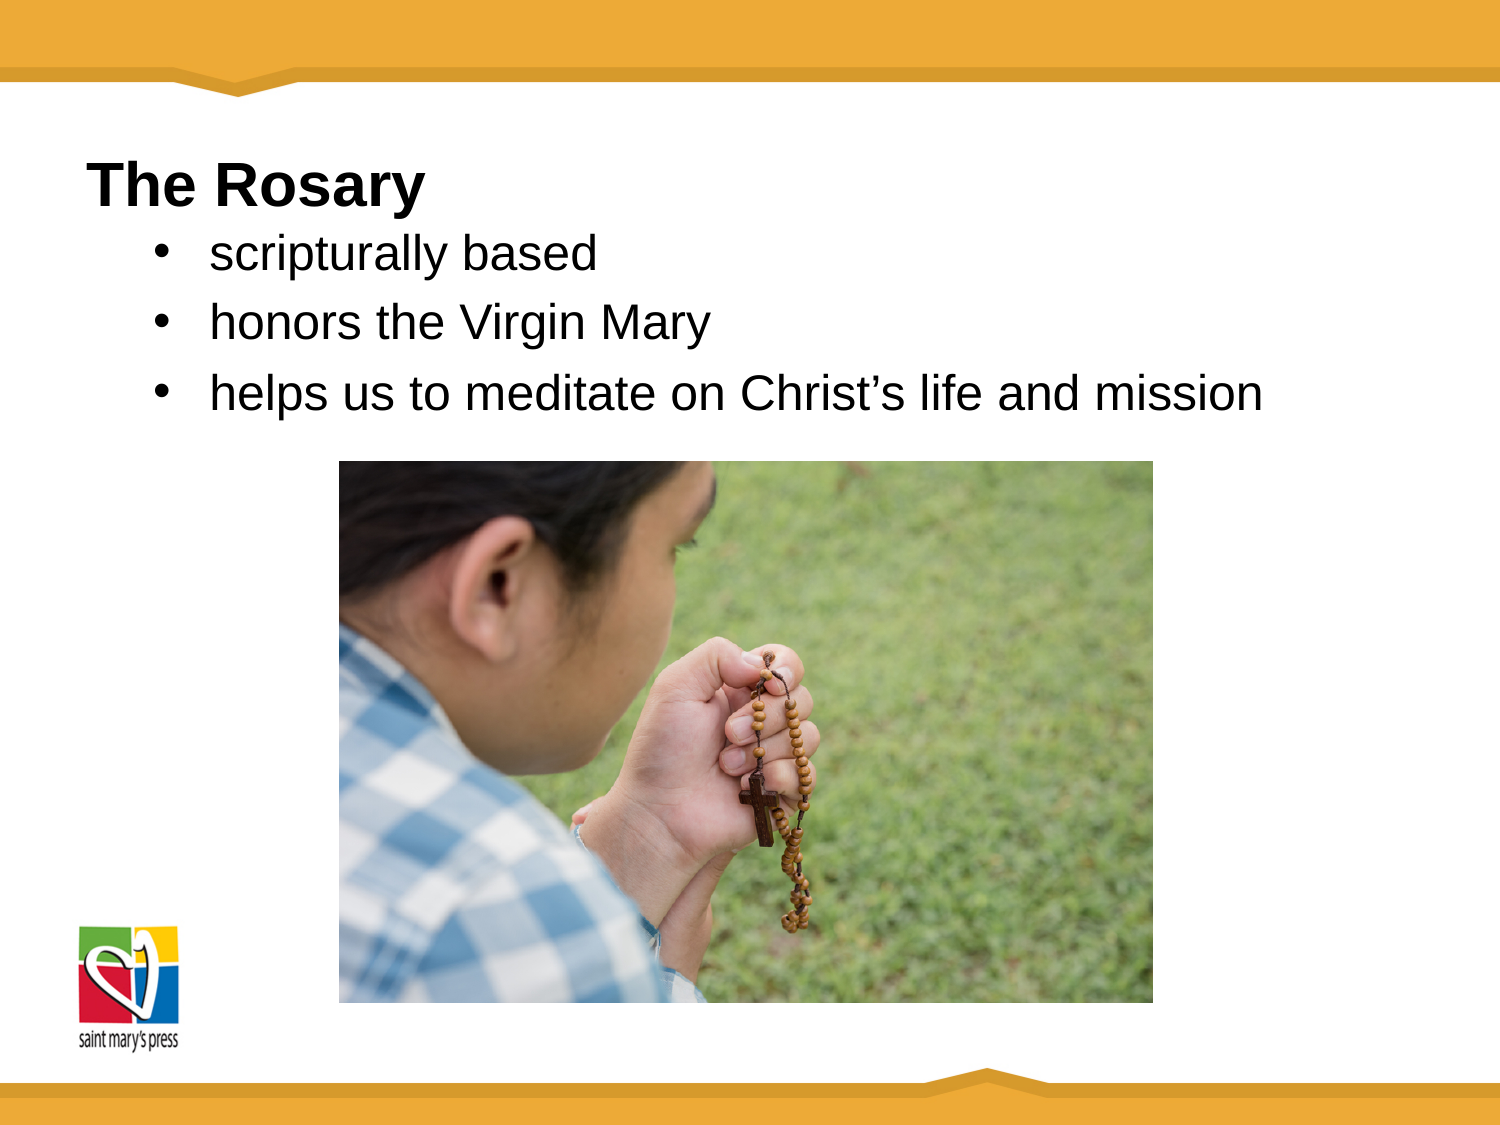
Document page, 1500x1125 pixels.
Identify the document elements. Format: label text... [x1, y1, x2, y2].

title The Rosary [71, 137, 1421, 225]
list scripturally based honors the Virgin Mary helps us to meditate on Christ’s life and mission [138, 212, 1475, 904]
picture [0, 0, 1500, 1125]
